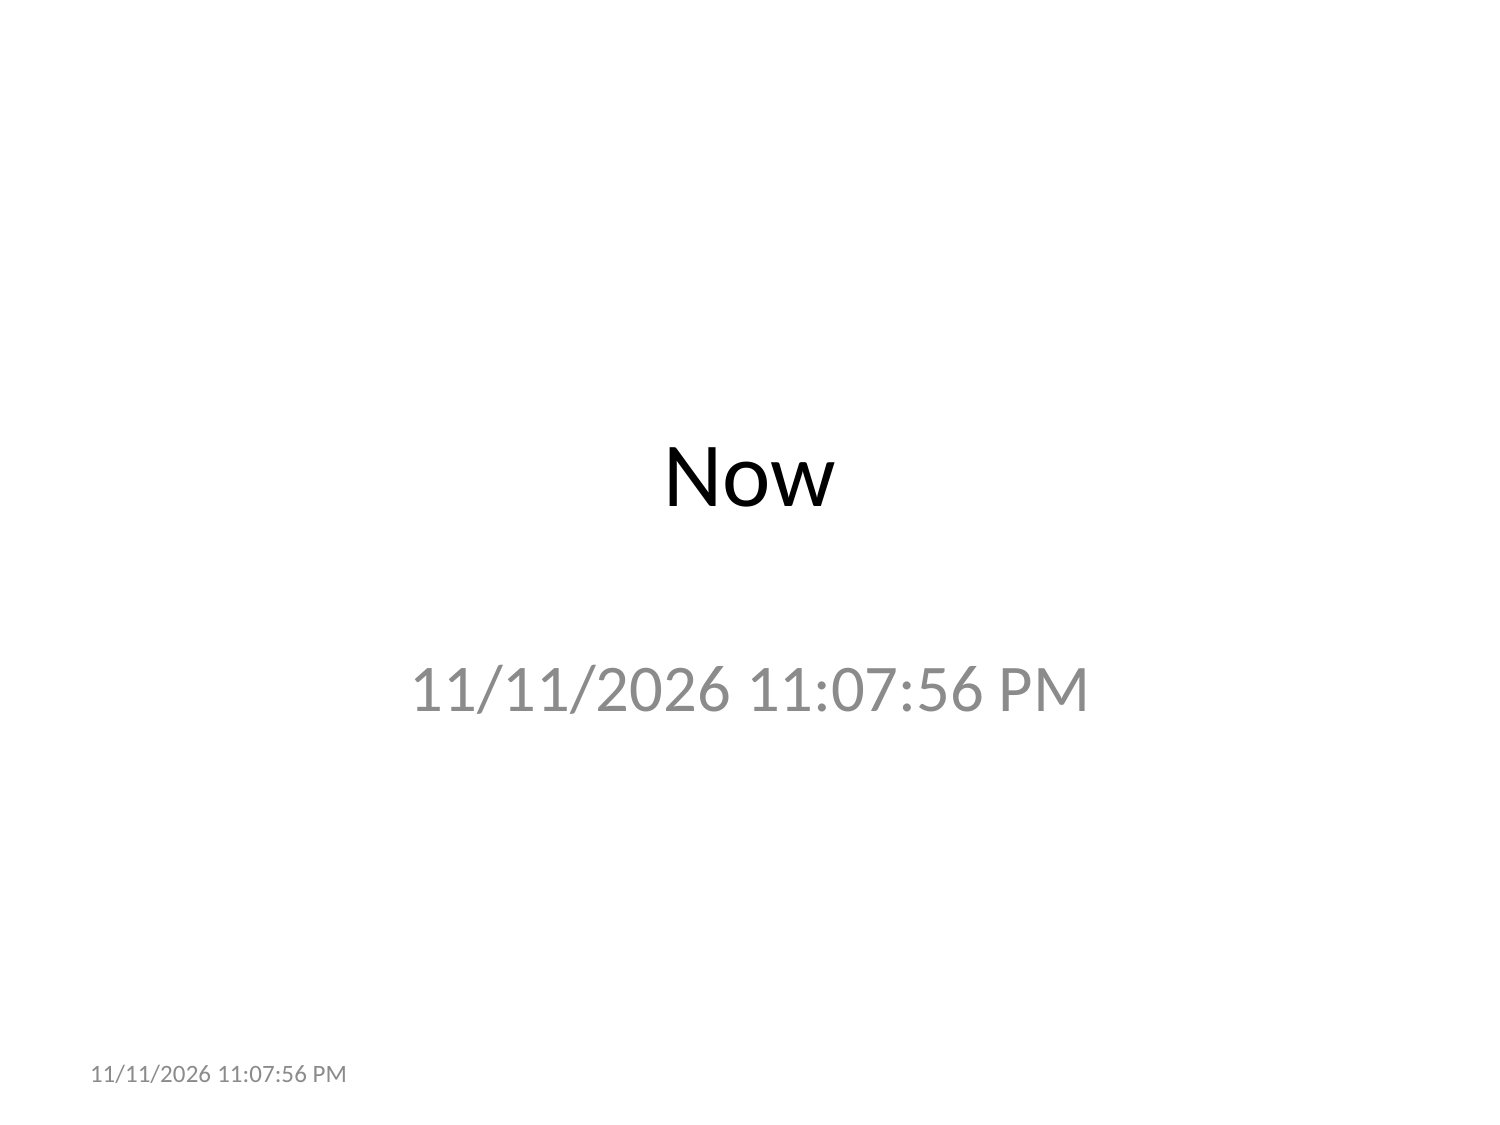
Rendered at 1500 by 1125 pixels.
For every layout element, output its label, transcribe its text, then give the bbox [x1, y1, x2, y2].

title Now [112, 349, 1388, 591]
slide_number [75, 1042, 425, 1103]
subtitle 2011-12-19 10:20:04 AM [225, 637, 1275, 925]
